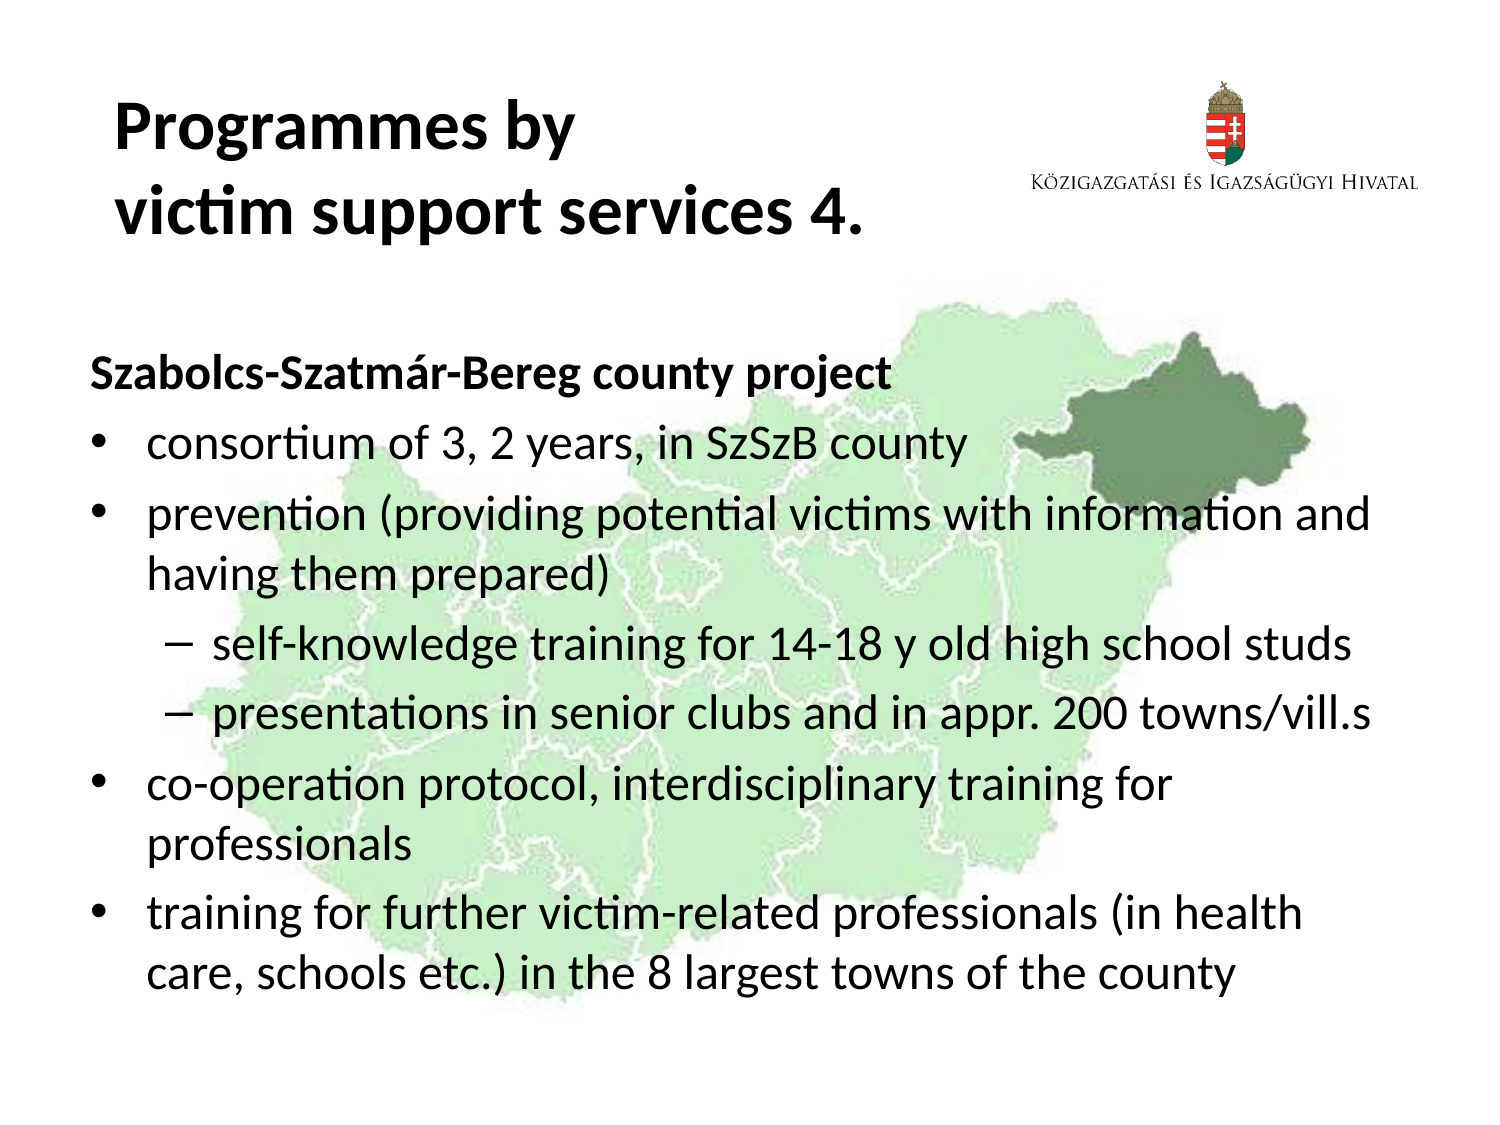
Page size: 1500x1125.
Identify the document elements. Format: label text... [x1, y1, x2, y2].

text_box Programmes by victim support services 4. [99, 70, 1450, 258]
list Szabolcs-Szatmár-Bereg county project consortium of 3, 2 years, in SzSzB county prevention (providing potential victims with information and having them prepared) self-knowledge training for 14-18 y old high school studs presentations in senior clubs and in appr. 200 towns/vill.s co-operation protocol, interdisciplinary training for professionals training for further victim-related professionals (in health care, schools etc.) in the 8 largest towns of the county [75, 262, 1425, 1005]
picture [1031, 81, 1418, 189]
picture [147, 278, 1351, 1024]
